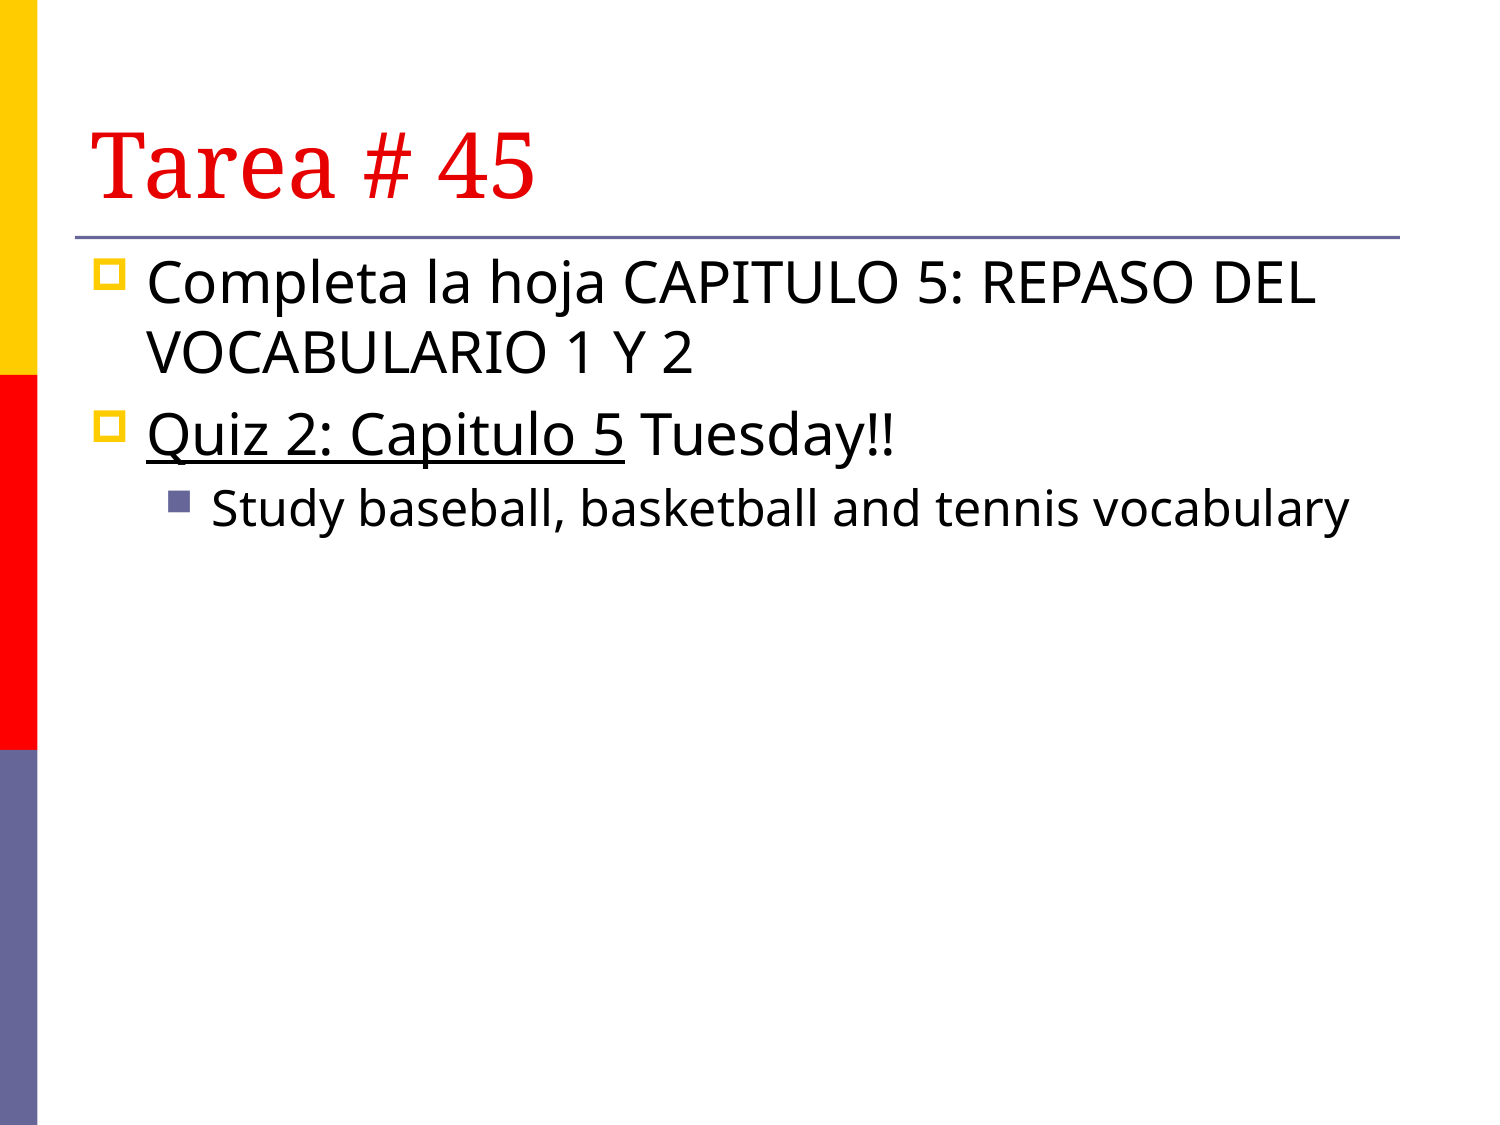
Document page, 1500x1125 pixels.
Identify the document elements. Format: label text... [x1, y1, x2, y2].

list Completa la hoja CAPITULO 5: REPASO DEL VOCABULARIO 1 Y 2 Quiz 2: Capitulo 5 Tuesday!! Study baseball, basketball and tennis vocabulary [75, 237, 1475, 981]
text_box Tarea # 45 [74, 37, 1425, 225]
